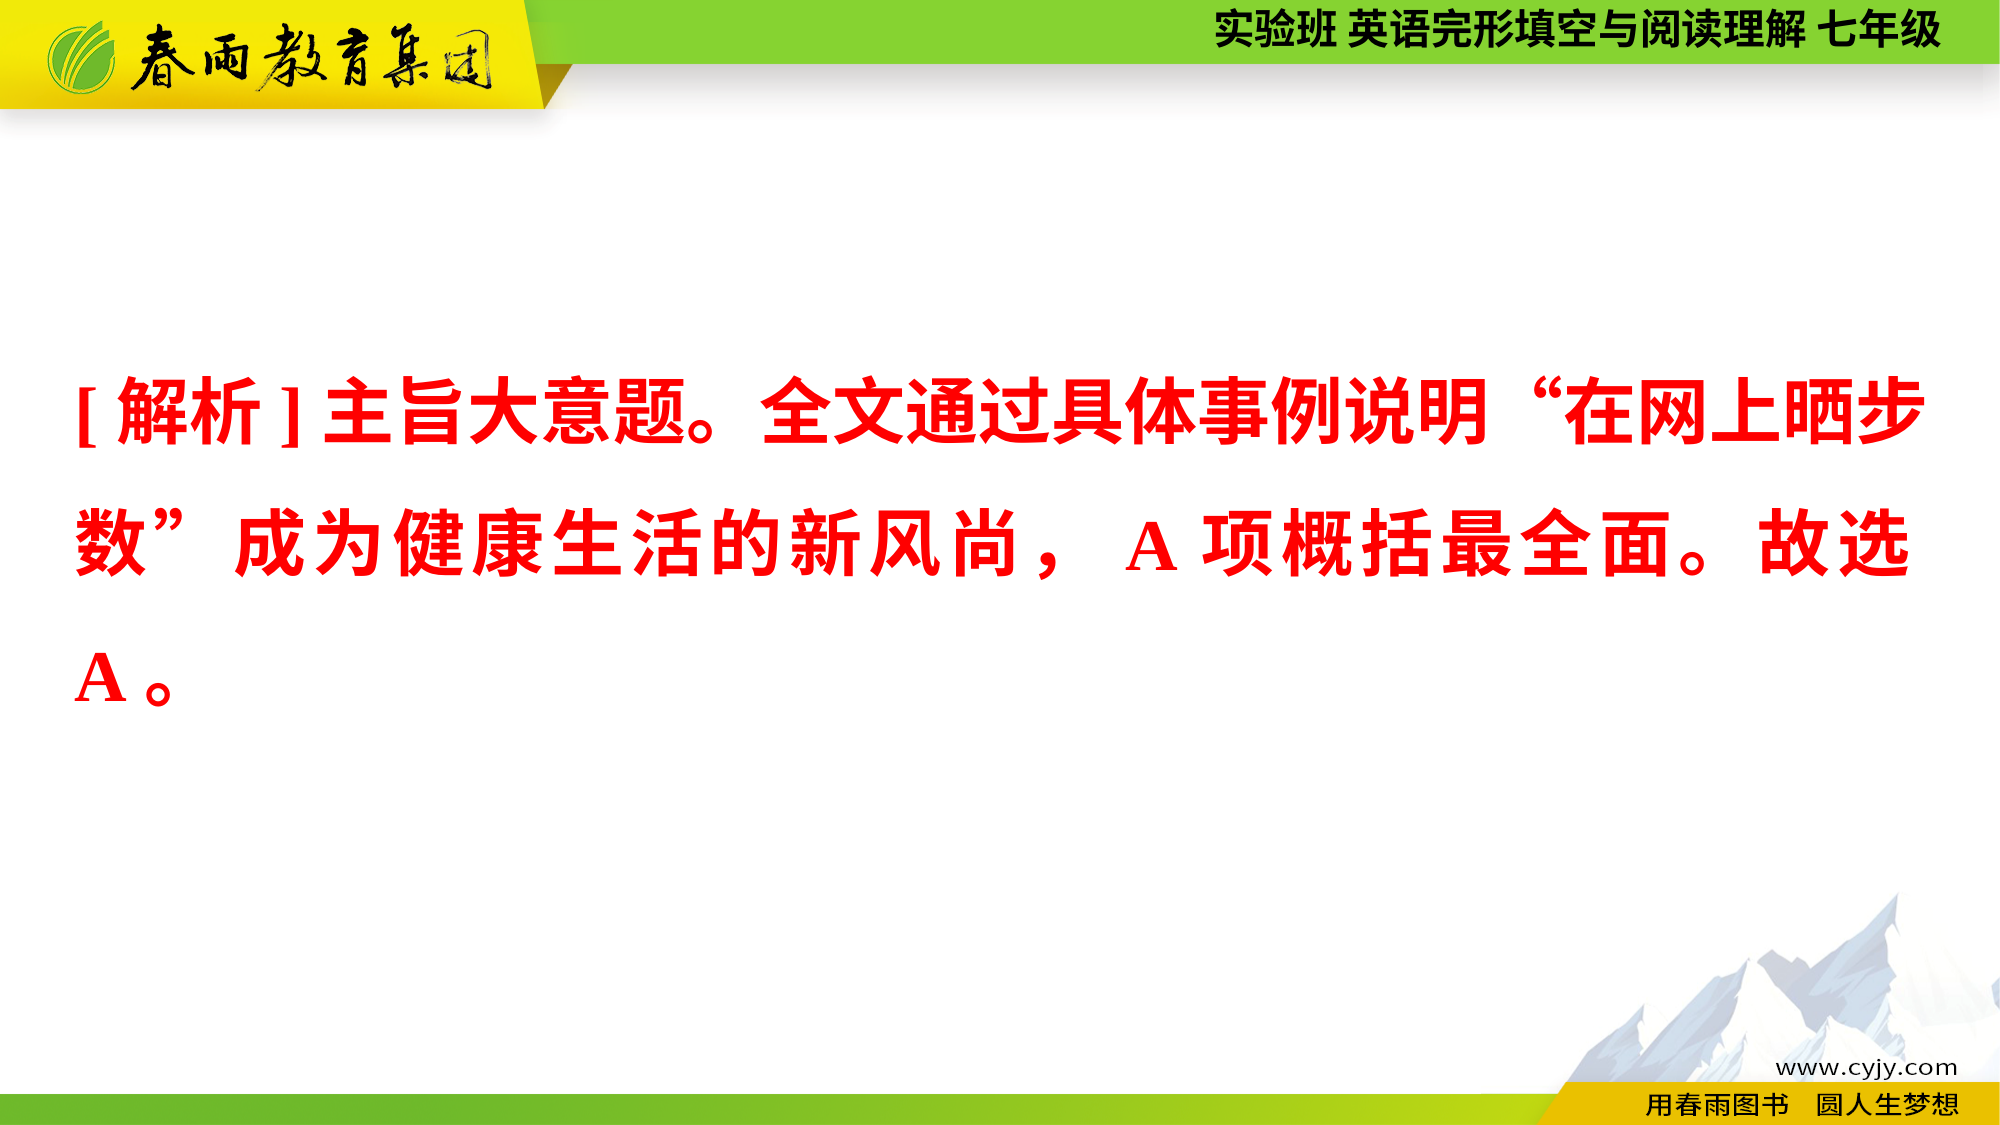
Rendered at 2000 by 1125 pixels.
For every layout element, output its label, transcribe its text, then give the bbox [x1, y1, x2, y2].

list [解析]主旨大意题。全文通过具体事例说明“在网上晒步数”成为健康生活的新风尚，A项概括最全面。故选A。 [59, 314, 1944, 578]
picture [0, 0, 2000, 1125]
